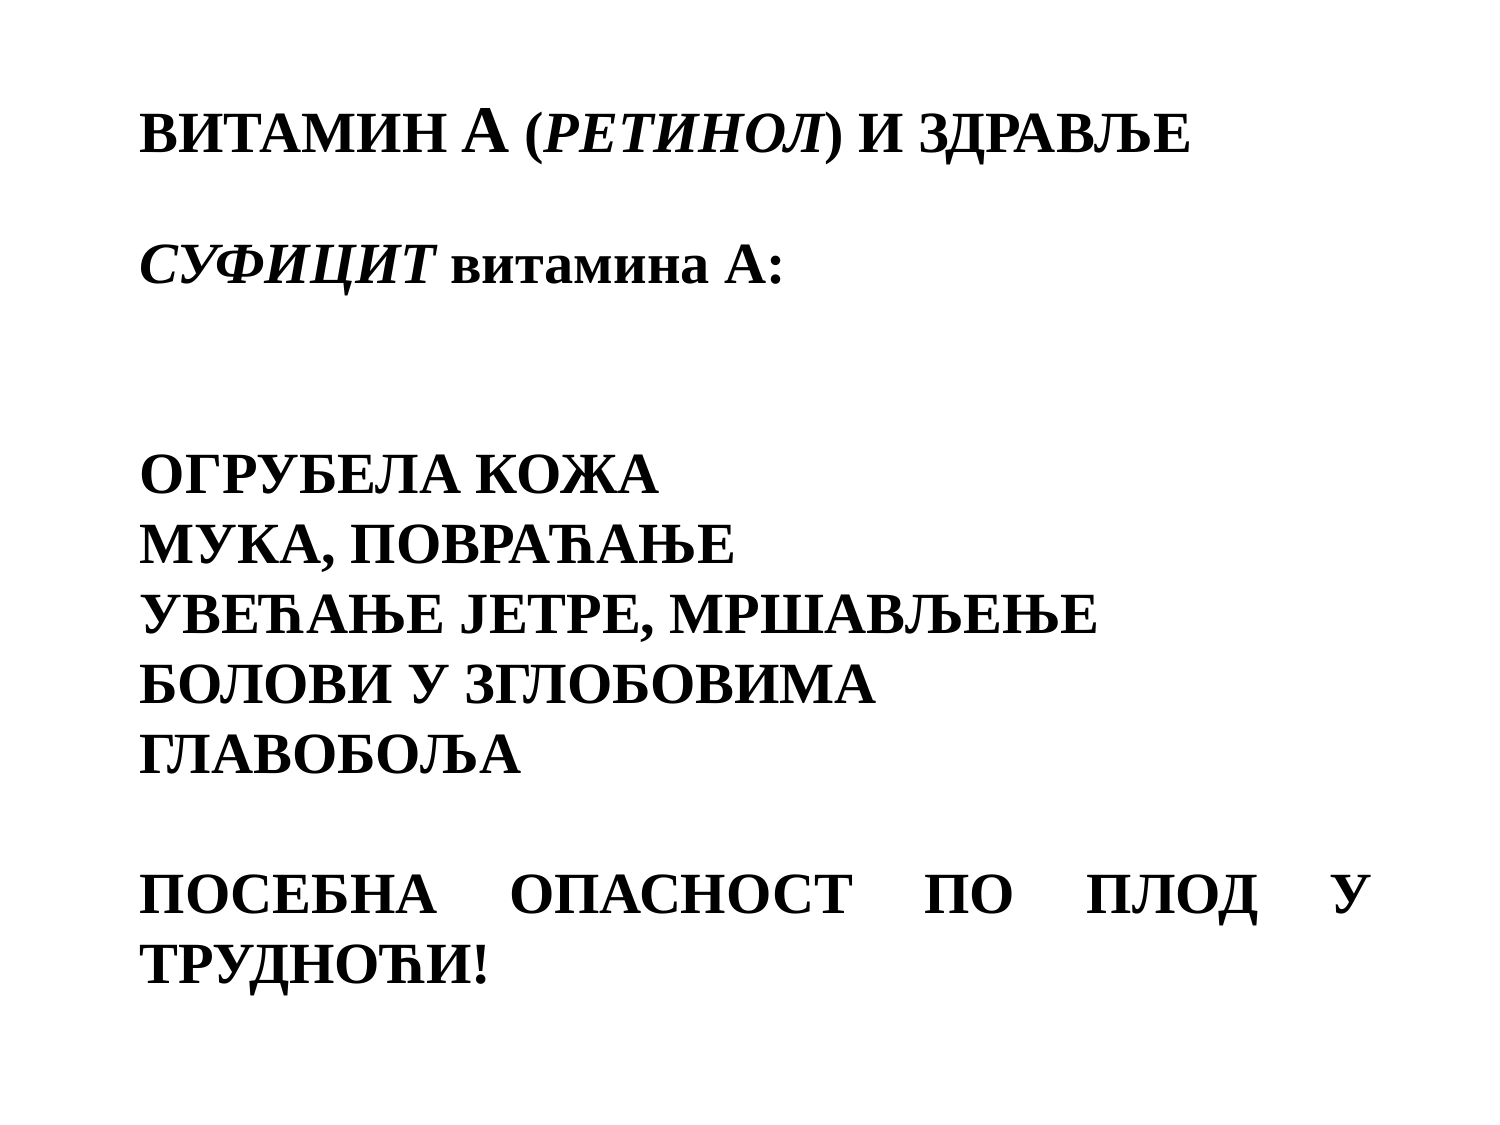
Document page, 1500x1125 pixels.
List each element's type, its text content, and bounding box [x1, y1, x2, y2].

text_box ВИТАМИН А (РЕТИНОЛ) И ЗДРАВЉЕ СУФИЦИТ витамина А: ОГРУБЕЛА КОЖА МУКА, ПОВРАЋАЊЕ УВЕЋАЊЕ ЈЕТРЕ, МРШАВЉЕЊЕ БОЛОВИ У ЗГЛОБОВИМА ГЛАВОБОЉА ПОСЕБНА ОПАСНОСТ ПО ПЛОД У ТРУДНОЋИ! [124, 78, 1388, 1003]
